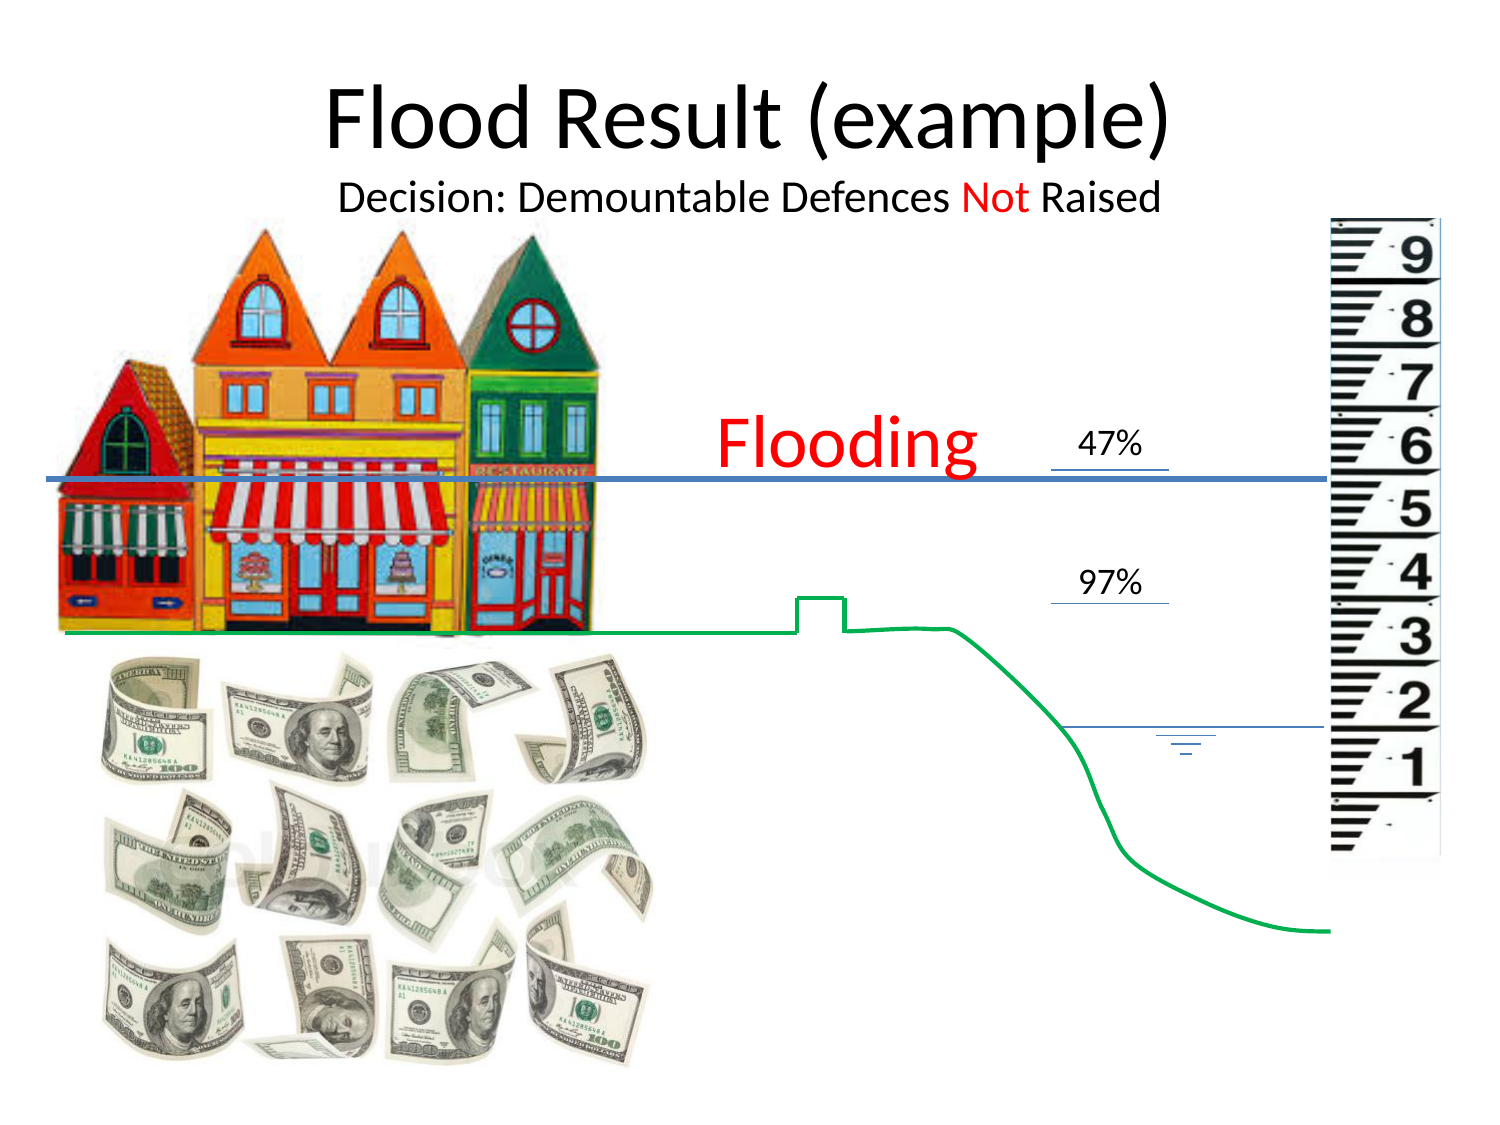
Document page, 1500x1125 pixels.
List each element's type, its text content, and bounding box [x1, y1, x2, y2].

text_box Flooding [701, 486, 994, 491]
picture [0, 218, 657, 1071]
text_box [849, 626, 1331, 934]
text_box 47% [1063, 410, 1158, 469]
picture [1330, 218, 1442, 886]
text_box Flooding [701, 385, 994, 477]
title Flood Result (example) Decision: Demountable Defences Not Raised [75, 45, 1425, 233]
text_box 97% [1063, 549, 1158, 602]
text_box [1060, 726, 1325, 755]
